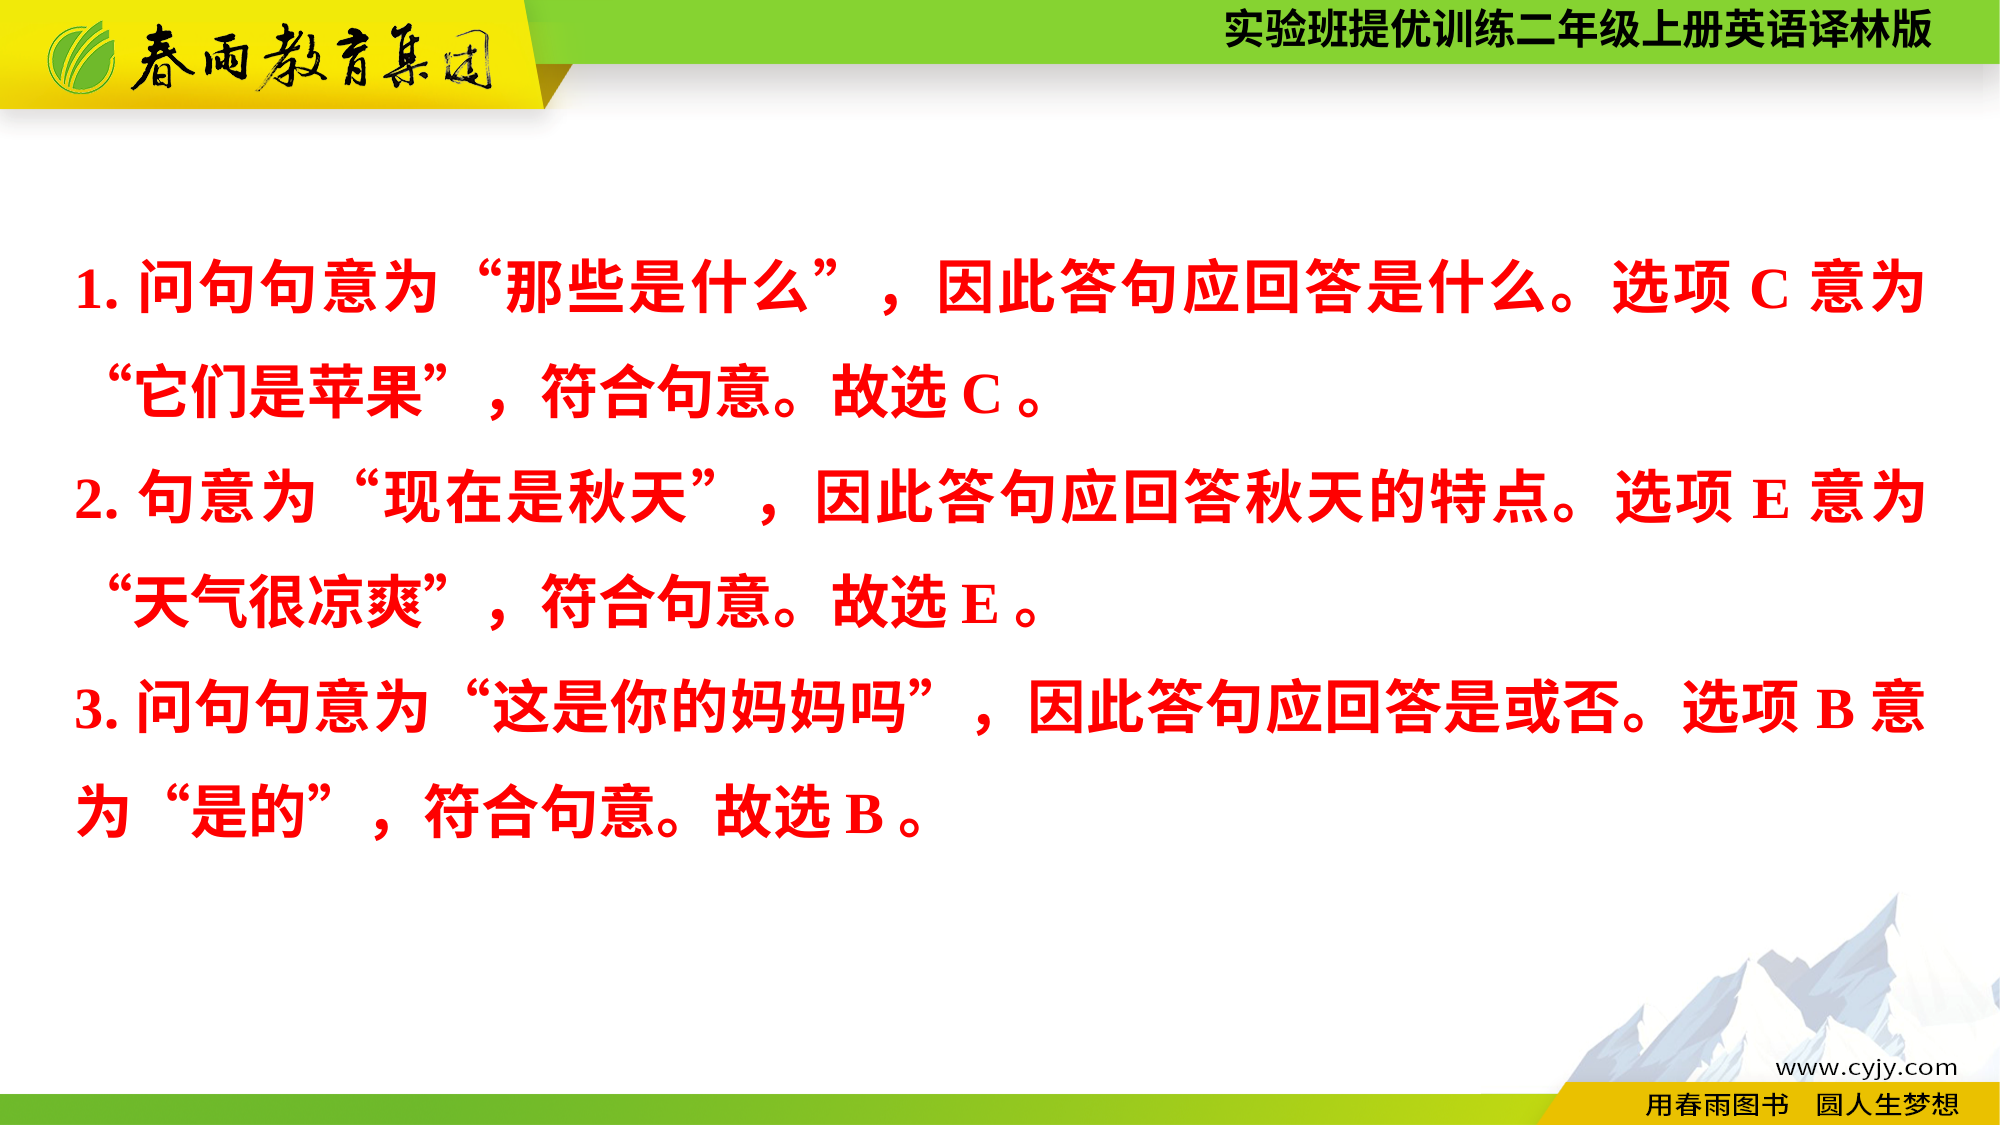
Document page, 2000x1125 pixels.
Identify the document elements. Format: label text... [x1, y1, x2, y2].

picture [0, 0, 2000, 1125]
list 1.问句句意为“那些是什么”，因此答句应回答是什么。选项C意为“它们是苹果”，符合句意。故选C。 2.句意为“现在是秋天”，因此答句应回答秋天的特点。选项E意为“天气很凉爽”，符合句意。故选E。 3.问句句意为“这是你的妈妈吗”，因此答句应回答是或否。选项B意为“是的”，符合句意。故选B。 [59, 208, 1944, 846]
